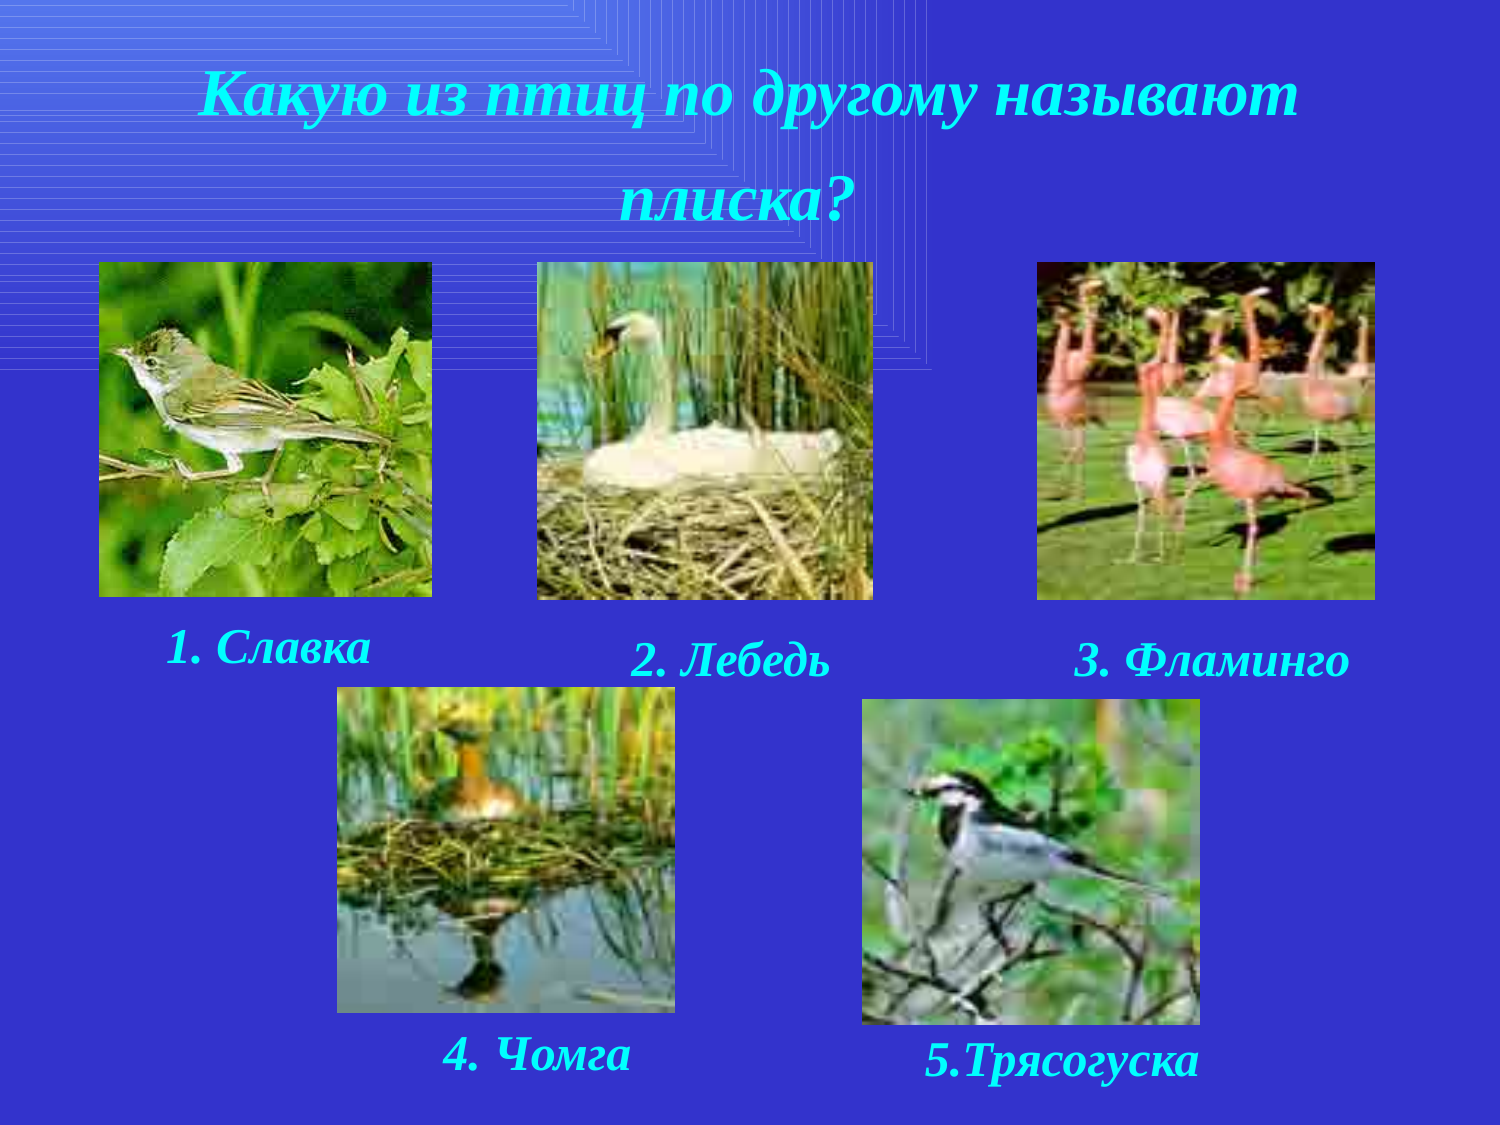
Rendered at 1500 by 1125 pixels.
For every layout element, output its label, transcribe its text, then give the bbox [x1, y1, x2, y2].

text_box 4. Чомга [349, 1012, 725, 1088]
picture [1037, 262, 1376, 601]
text_box 1. Славка [87, 599, 450, 688]
picture [99, 262, 432, 598]
text_box Какую из птиц по другому называют плиска? [112, 0, 1388, 288]
picture [862, 699, 1201, 1026]
text_box 3. Фламинго [1024, 612, 1400, 700]
text_box 2. Лебедь [549, 612, 913, 700]
picture [537, 262, 873, 601]
text_box 5.Трясогуска [874, 1024, 1250, 1088]
picture [337, 687, 676, 1013]
